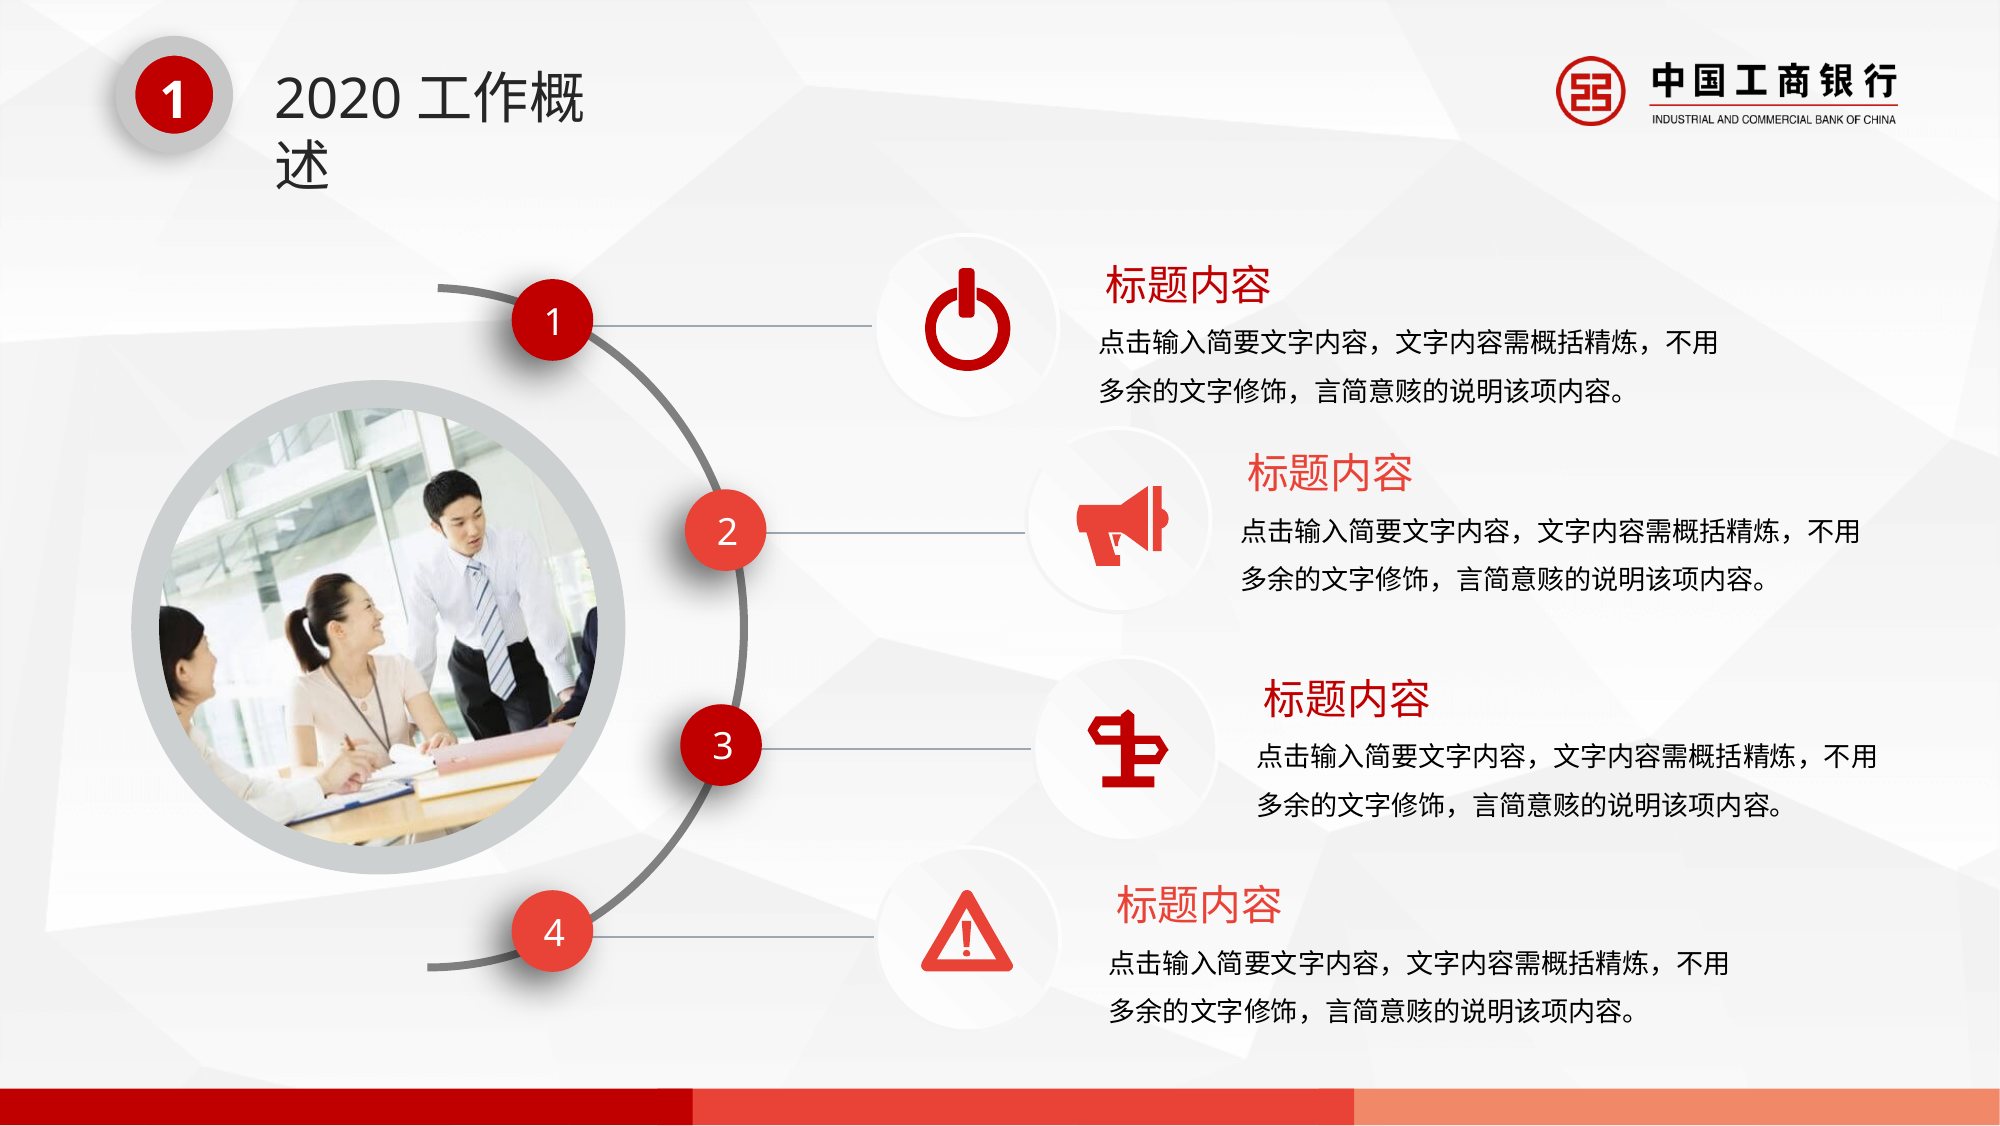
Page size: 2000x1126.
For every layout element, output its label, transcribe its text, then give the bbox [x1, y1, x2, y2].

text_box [1031, 654, 1220, 844]
text_box 1 [509, 277, 596, 363]
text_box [130, 379, 626, 875]
picture [0, 0, 2000, 1088]
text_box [683, 811, 699, 821]
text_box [1024, 425, 1213, 615]
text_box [486, 289, 503, 302]
text_box 点击输入简要文字内容，文字内容需概括精炼，不用多余的文字修饰，言简意赅的说明该项内容。 [1078, 299, 1745, 417]
text_box 点击输入简要文字内容，文字内容需概括精炼，不用多余的文字修饰，言简意赅的说明该项内容。 [1220, 487, 1886, 606]
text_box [872, 232, 1061, 421]
text_box 标题内容 [1227, 436, 1435, 487]
text_box 标题内容 [1243, 662, 1451, 713]
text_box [116, 36, 233, 153]
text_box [873, 845, 1063, 1034]
text_box 3 [678, 702, 764, 788]
text_box 标题内容 [1085, 248, 1293, 299]
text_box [477, 955, 487, 969]
text_box [606, 340, 718, 476]
text_box [731, 604, 751, 700]
text_box 标题内容 [1096, 869, 1304, 919]
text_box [592, 334, 602, 349]
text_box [707, 483, 723, 490]
text_box [425, 958, 472, 974]
text_box 点击输入简要文字内容，文字内容需概括精炼，不用多余的文字修饰，言简意赅的说明该项内容。 [1088, 919, 1755, 1038]
text_box 点击输入简要文字内容，文字内容需概括精炼，不用多余的文字修饰，言简意赅的说明该项内容。 [1236, 713, 1903, 831]
text_box 4 [509, 888, 596, 974]
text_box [736, 586, 749, 601]
title 2020工作概述 [259, 54, 651, 139]
text_box [597, 824, 691, 919]
text_box 2 [682, 487, 769, 574]
text_box [435, 281, 485, 299]
